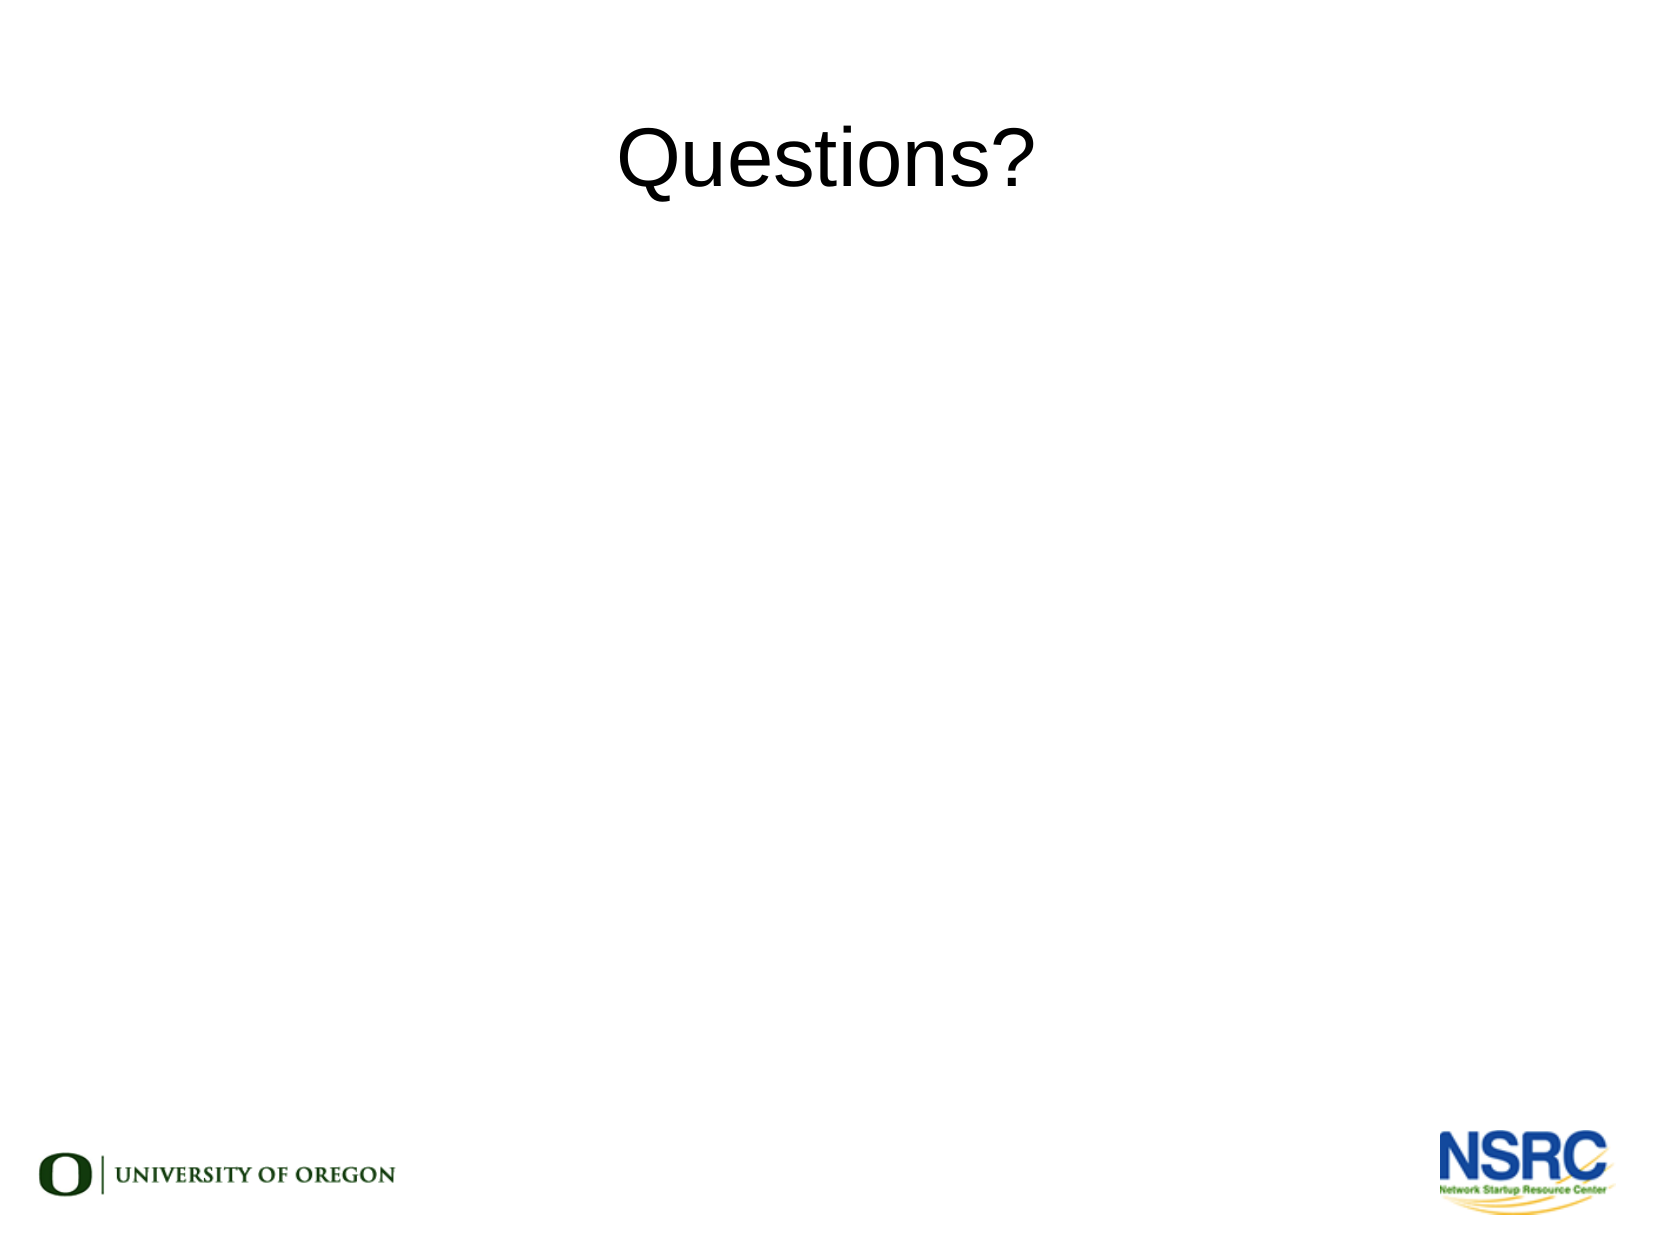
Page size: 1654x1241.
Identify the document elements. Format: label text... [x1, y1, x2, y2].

picture [1440, 1130, 1616, 1215]
text_box Questions? [82, 49, 1571, 257]
picture [37, 1151, 397, 1198]
